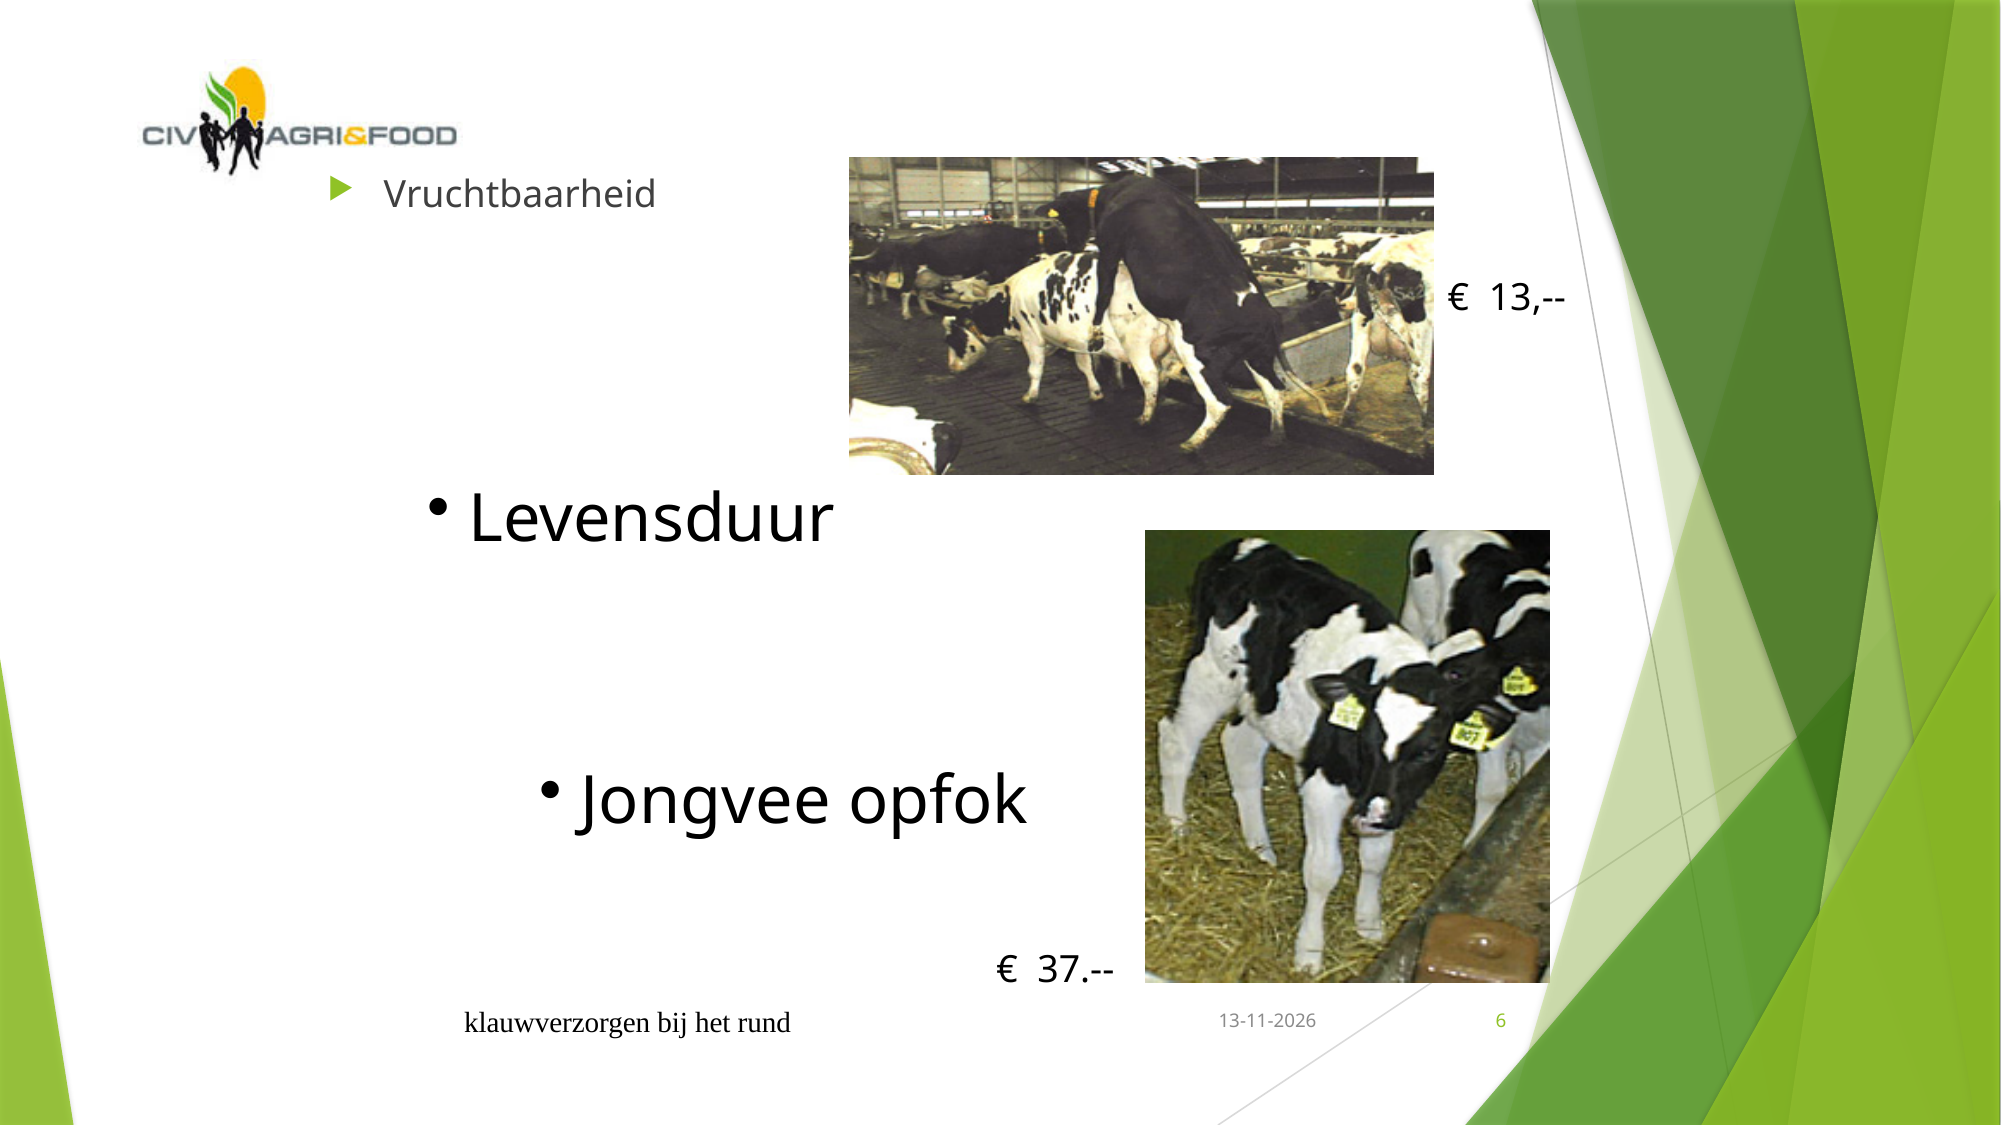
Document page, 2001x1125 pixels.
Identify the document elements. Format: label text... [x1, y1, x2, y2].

list Vruchtbaarheid [312, 162, 844, 300]
text_box Levensduur [412, 467, 888, 642]
slide_number 6 [1409, 1009, 1522, 1051]
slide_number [1181, 1009, 1332, 1051]
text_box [849, 157, 1751, 476]
footer klauwverzorgen bij het rund [111, 991, 1145, 1051]
text_box Jongvee opfok [525, 749, 976, 845]
picture [137, 59, 463, 187]
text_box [980, 529, 1551, 999]
